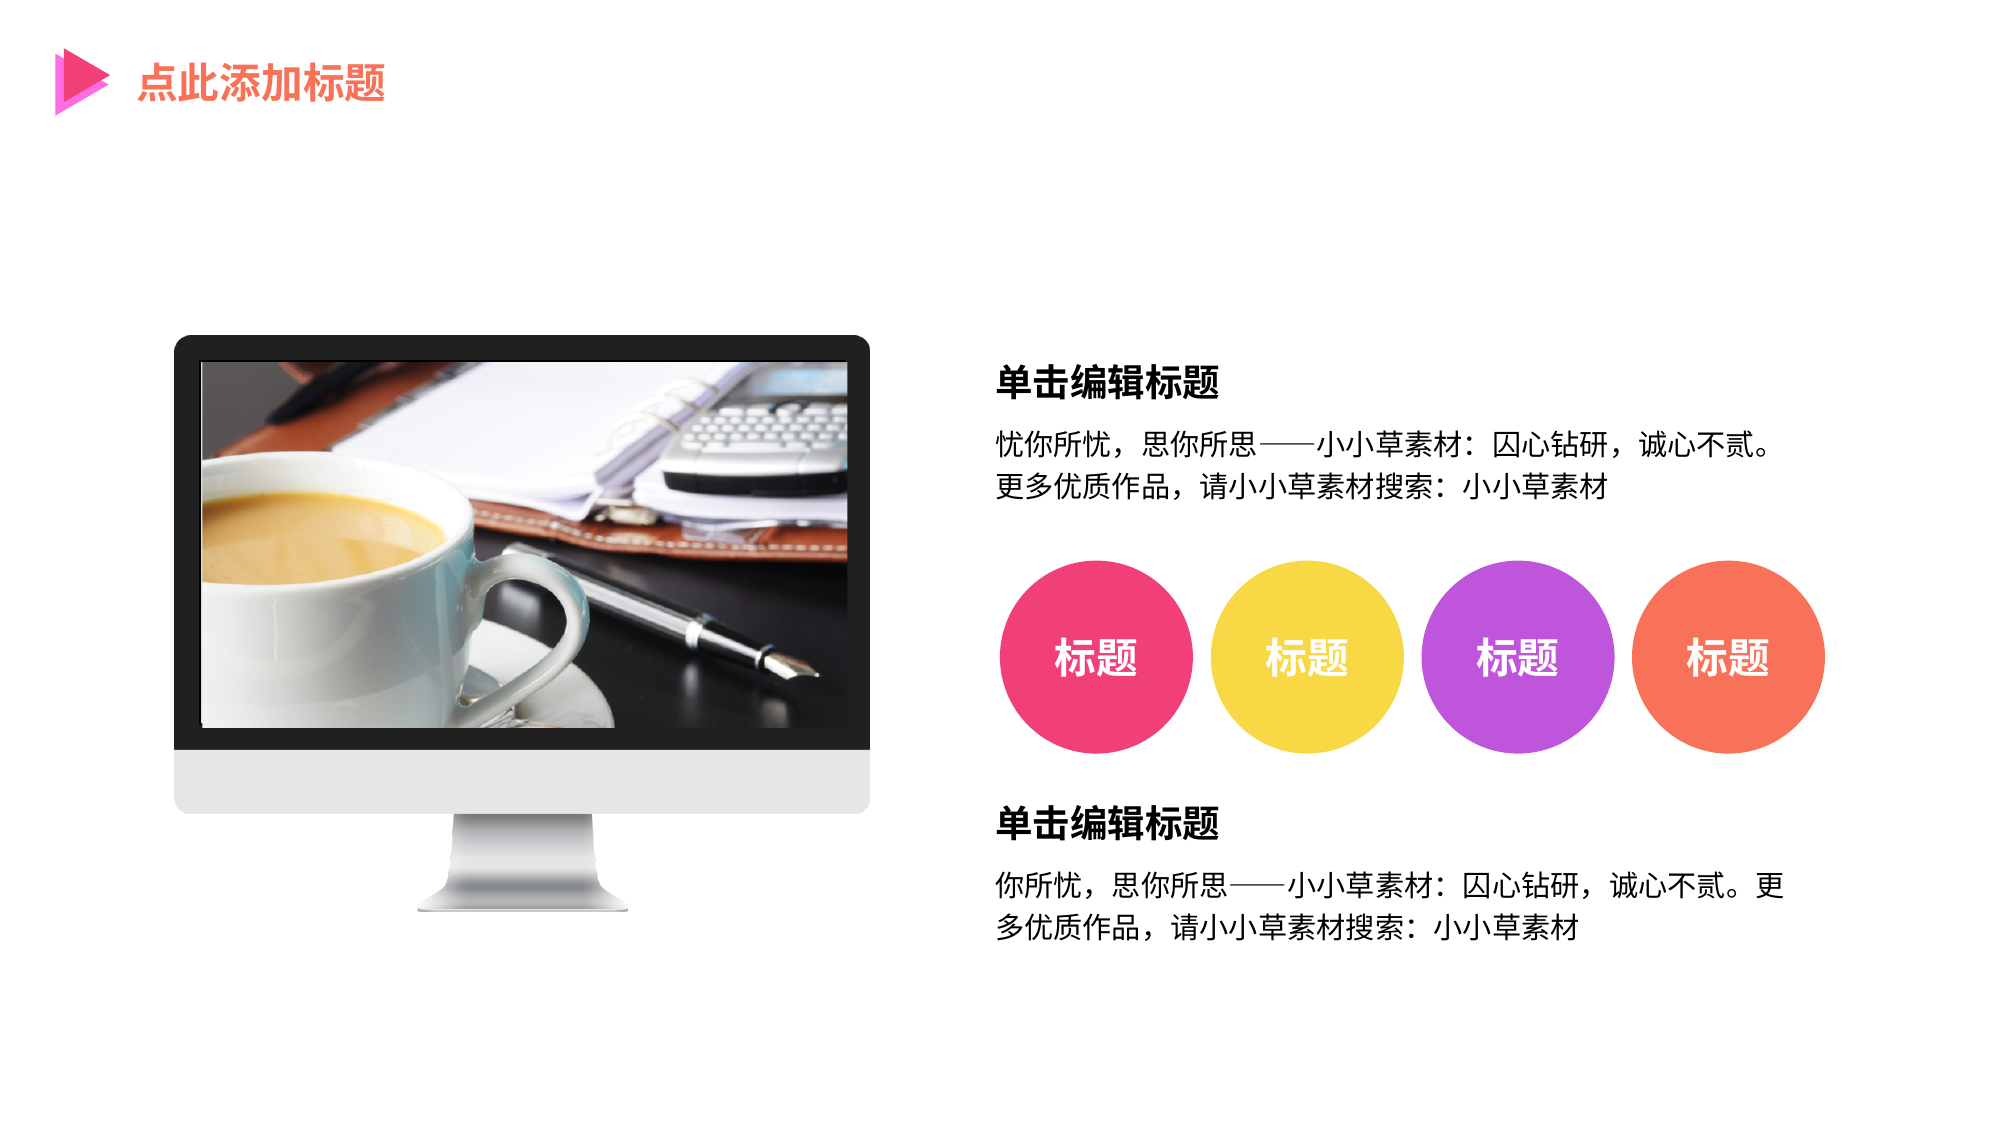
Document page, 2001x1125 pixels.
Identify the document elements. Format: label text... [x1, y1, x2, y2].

text_box 单击编辑标题 [980, 351, 1304, 412]
text_box 标题 [998, 559, 1194, 755]
text_box 忧你所忧，思你所思——小小草素材：囚心钻研，诚心不贰。更多优质作品，请小小草素材搜索：小小草素材 [980, 412, 1809, 511]
text_box 标题 [1630, 559, 1827, 755]
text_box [55, 48, 111, 116]
text_box 单击编辑标题 [980, 792, 1304, 853]
text_box 标题 [1420, 559, 1616, 755]
picture [174, 335, 870, 915]
text_box 点此添加标题 [121, 48, 455, 114]
text_box 你所忧，思你所思——小小草素材：囚心钻研，诚心不贰。更多优质作品，请小小草素材搜索：小小草素材 [980, 853, 1809, 952]
text_box 标题 [1209, 559, 1405, 755]
